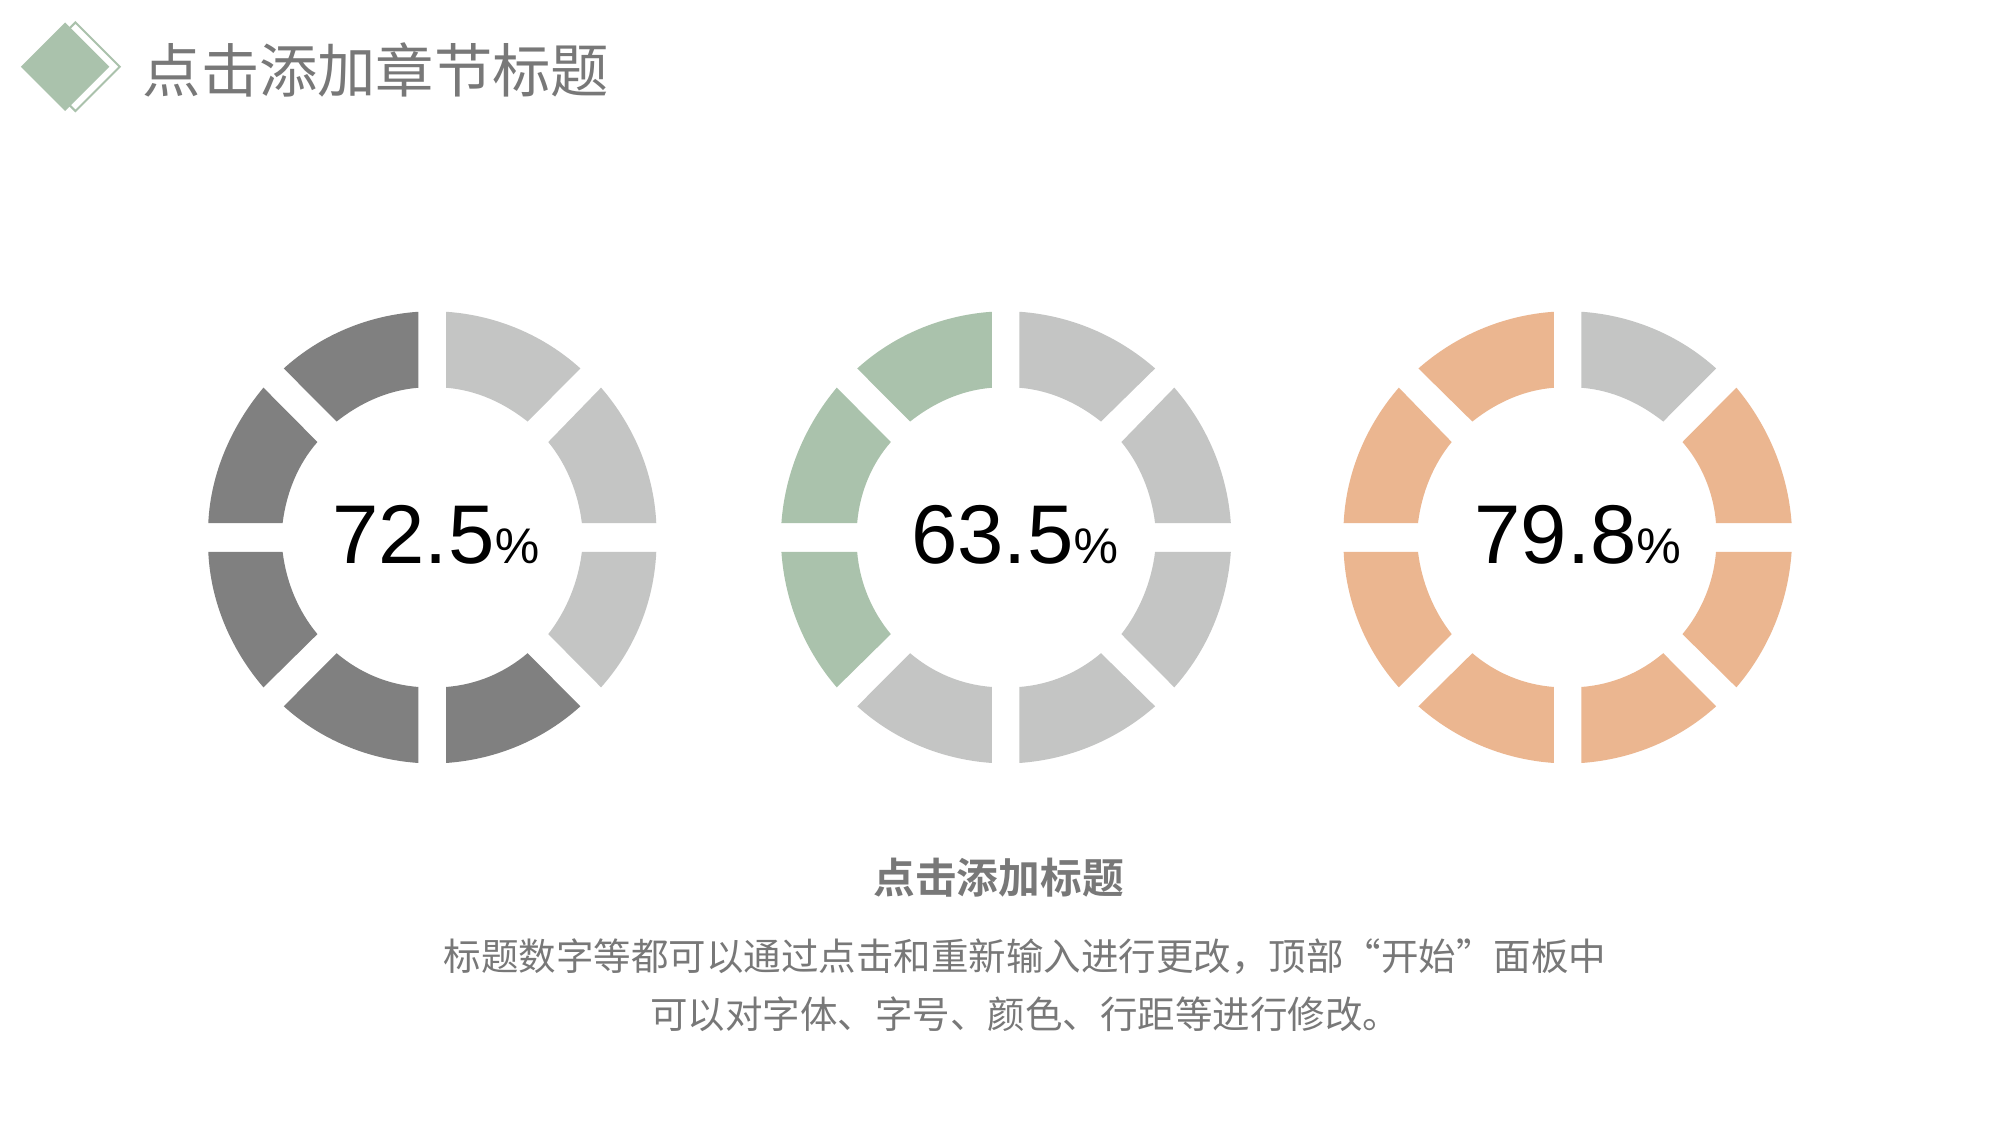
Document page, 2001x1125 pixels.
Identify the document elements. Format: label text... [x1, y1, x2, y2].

text_box 标题数字等都可以通过点击和重新输入进行更改，顶部“开始”面板中可以对字体、字号、颜色、行距等进行修改。 [421, 911, 1630, 1044]
text_box 点击添加章节标题 [128, 27, 624, 112]
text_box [781, 311, 1231, 764]
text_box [1343, 311, 1792, 764]
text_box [208, 311, 657, 764]
text_box 点击添加标题 [858, 844, 1139, 910]
